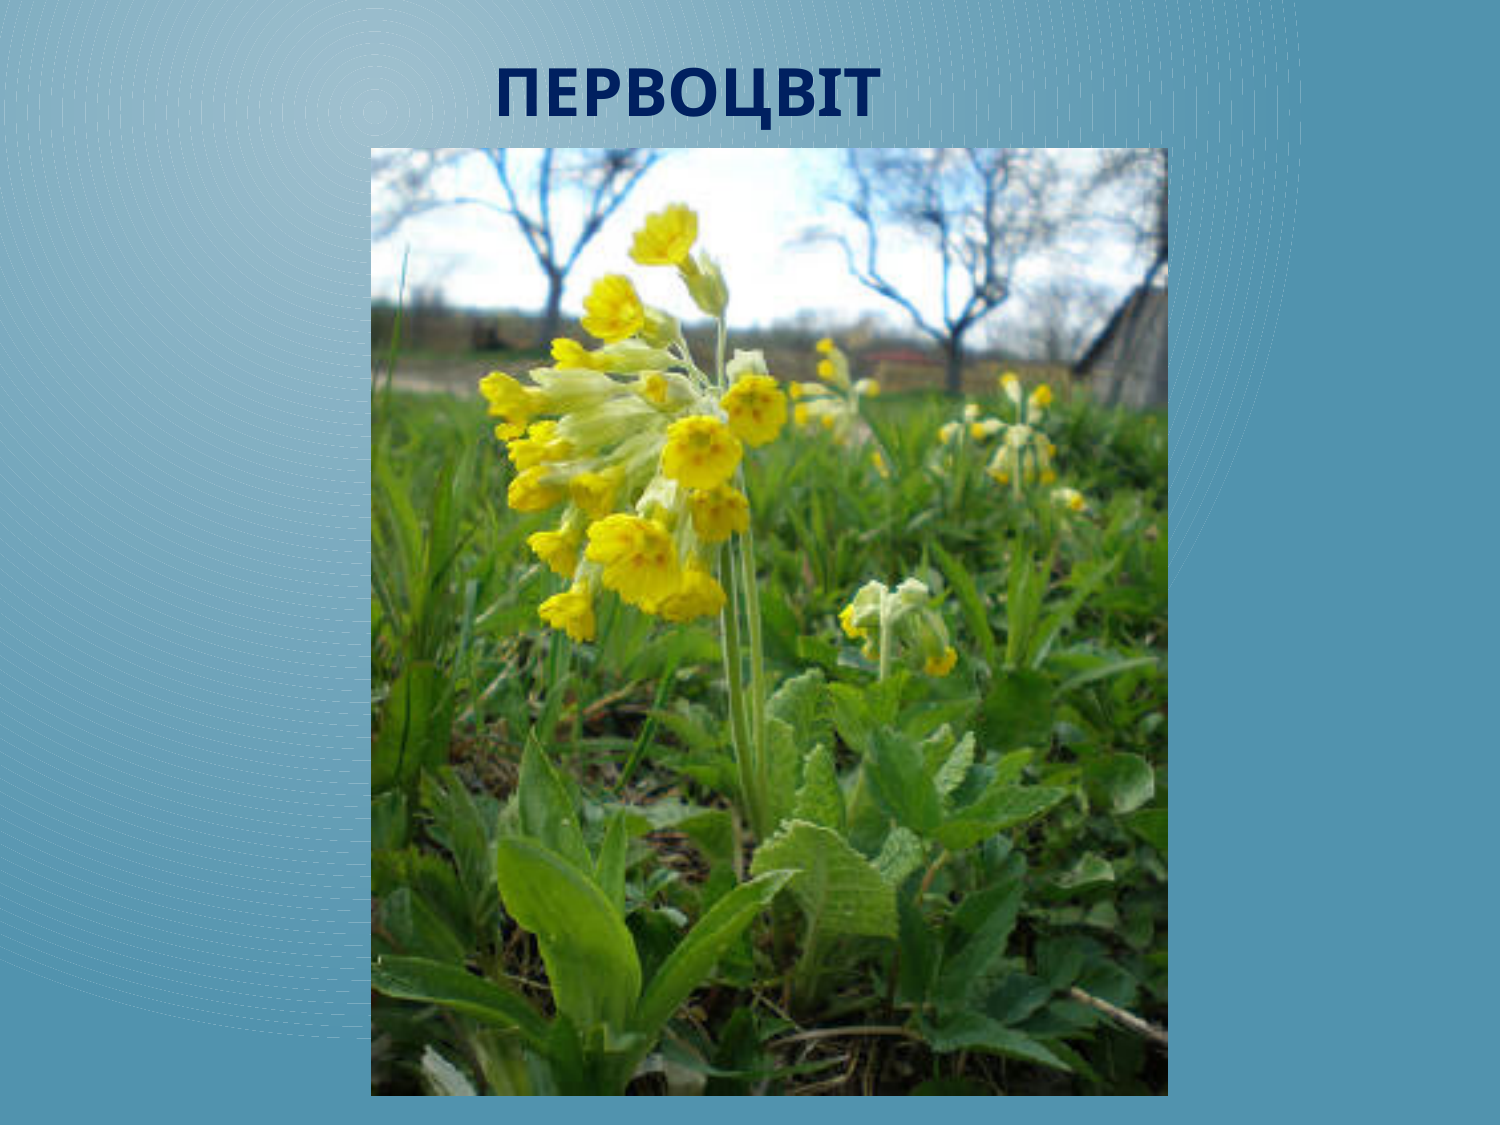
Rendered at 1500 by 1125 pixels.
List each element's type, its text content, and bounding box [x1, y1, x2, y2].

title Первоцвіт [289, 42, 1302, 152]
picture [371, 148, 1168, 1096]
